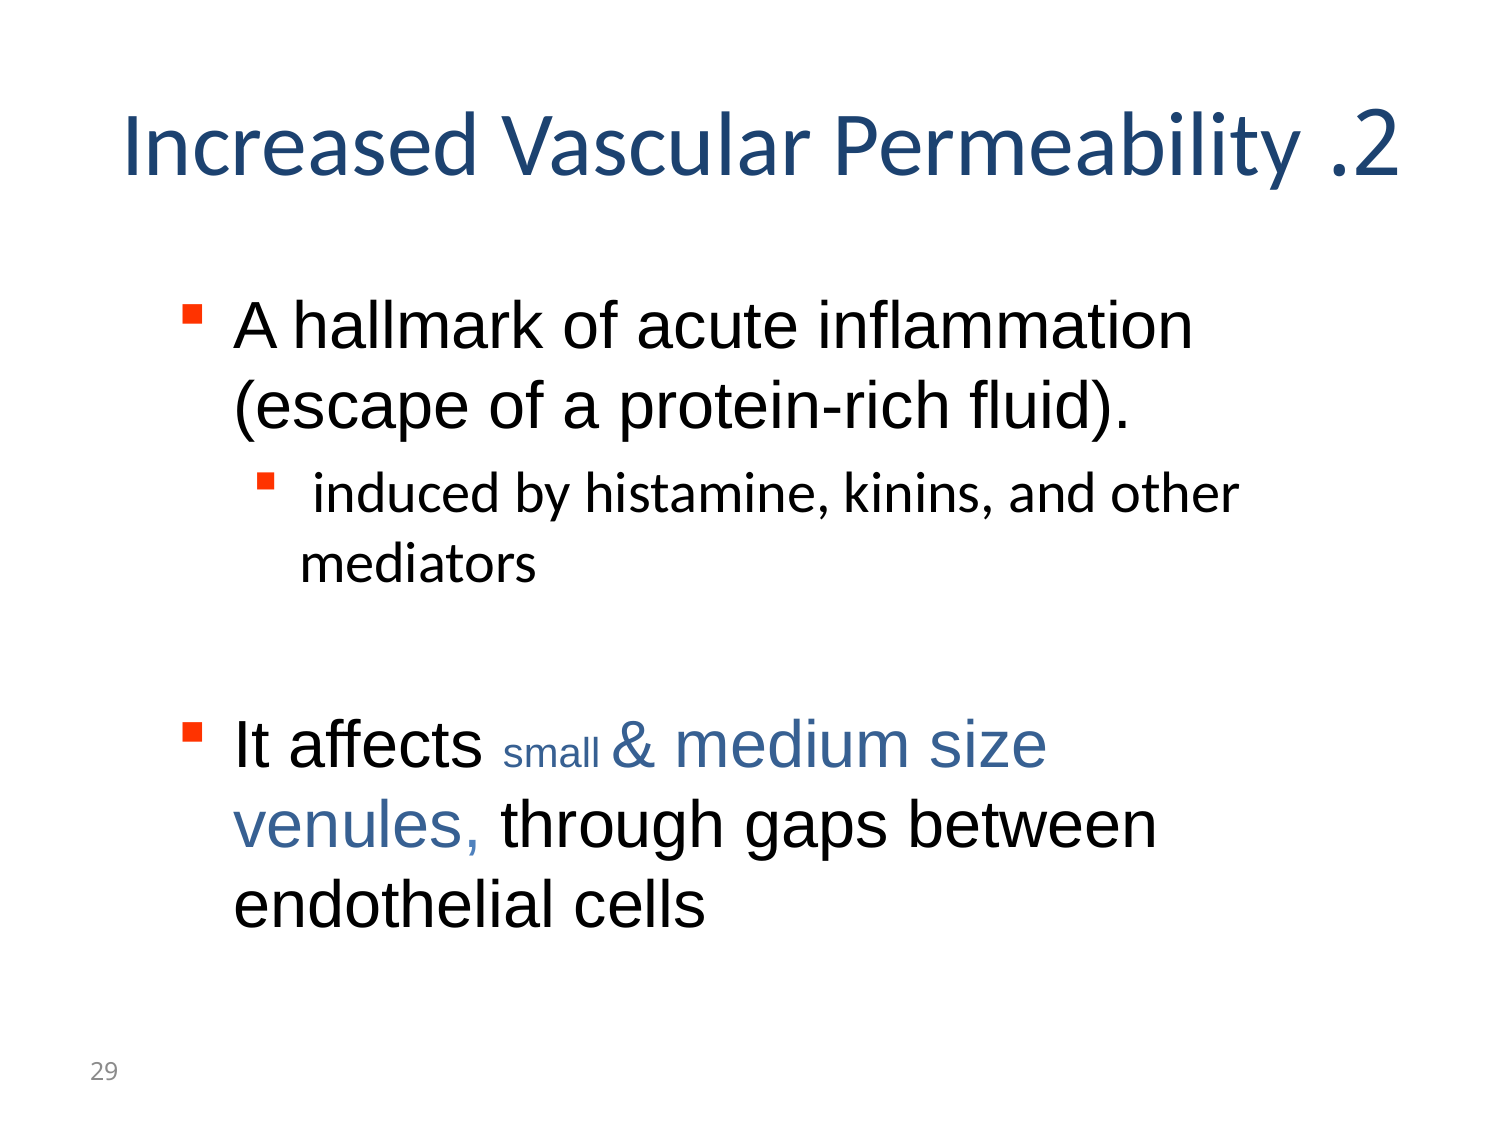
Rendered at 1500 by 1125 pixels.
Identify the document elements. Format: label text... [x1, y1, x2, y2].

list A hallmark of acute inflammation (escape of a protein-rich fluid). induced by histamine, kinins, and other mediators It affects small & medium size venules, through gaps between endothelial cells [162, 275, 1300, 988]
slide_number 29 [75, 1042, 425, 1103]
title 2. Increased Vascular Permeability [75, 45, 1425, 233]
